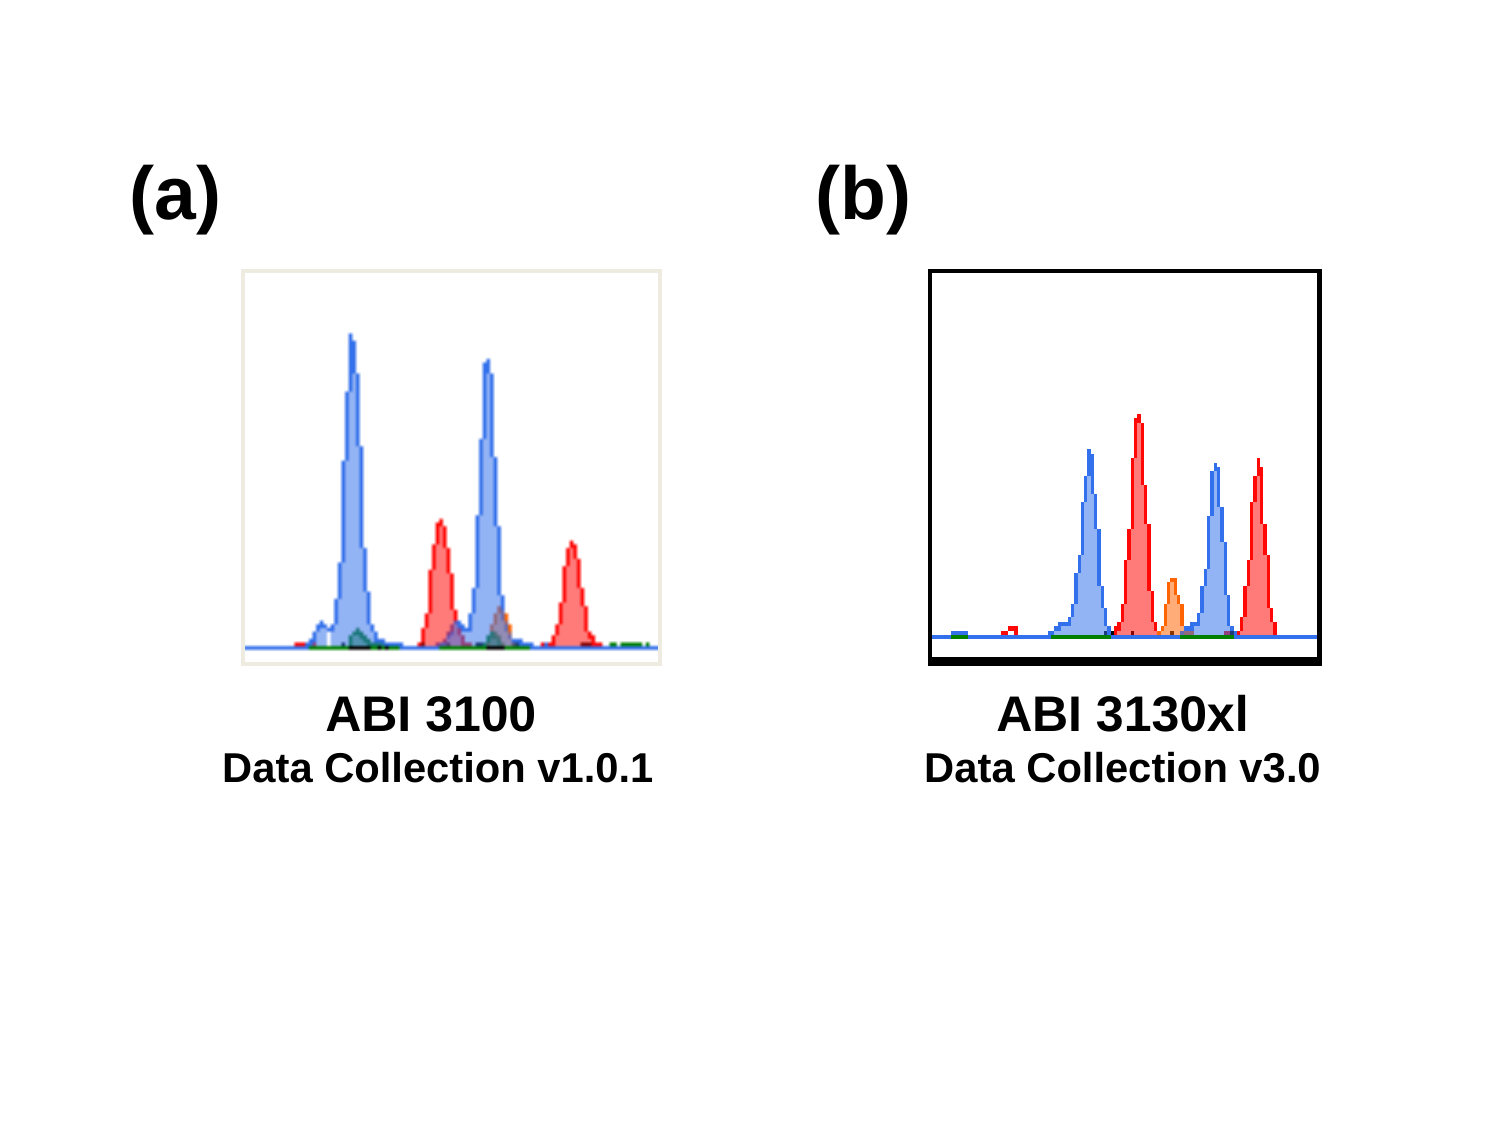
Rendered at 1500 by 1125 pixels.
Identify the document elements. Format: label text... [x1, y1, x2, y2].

text_box (a) [115, 137, 237, 243]
text_box (b) [800, 137, 927, 243]
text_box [245, 273, 659, 662]
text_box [932, 273, 1318, 662]
text_box ABI 3100 Data Collection v1.0.1 [207, 673, 669, 799]
text_box ABI 3130xl Data Collection v3.0 [909, 673, 1336, 799]
